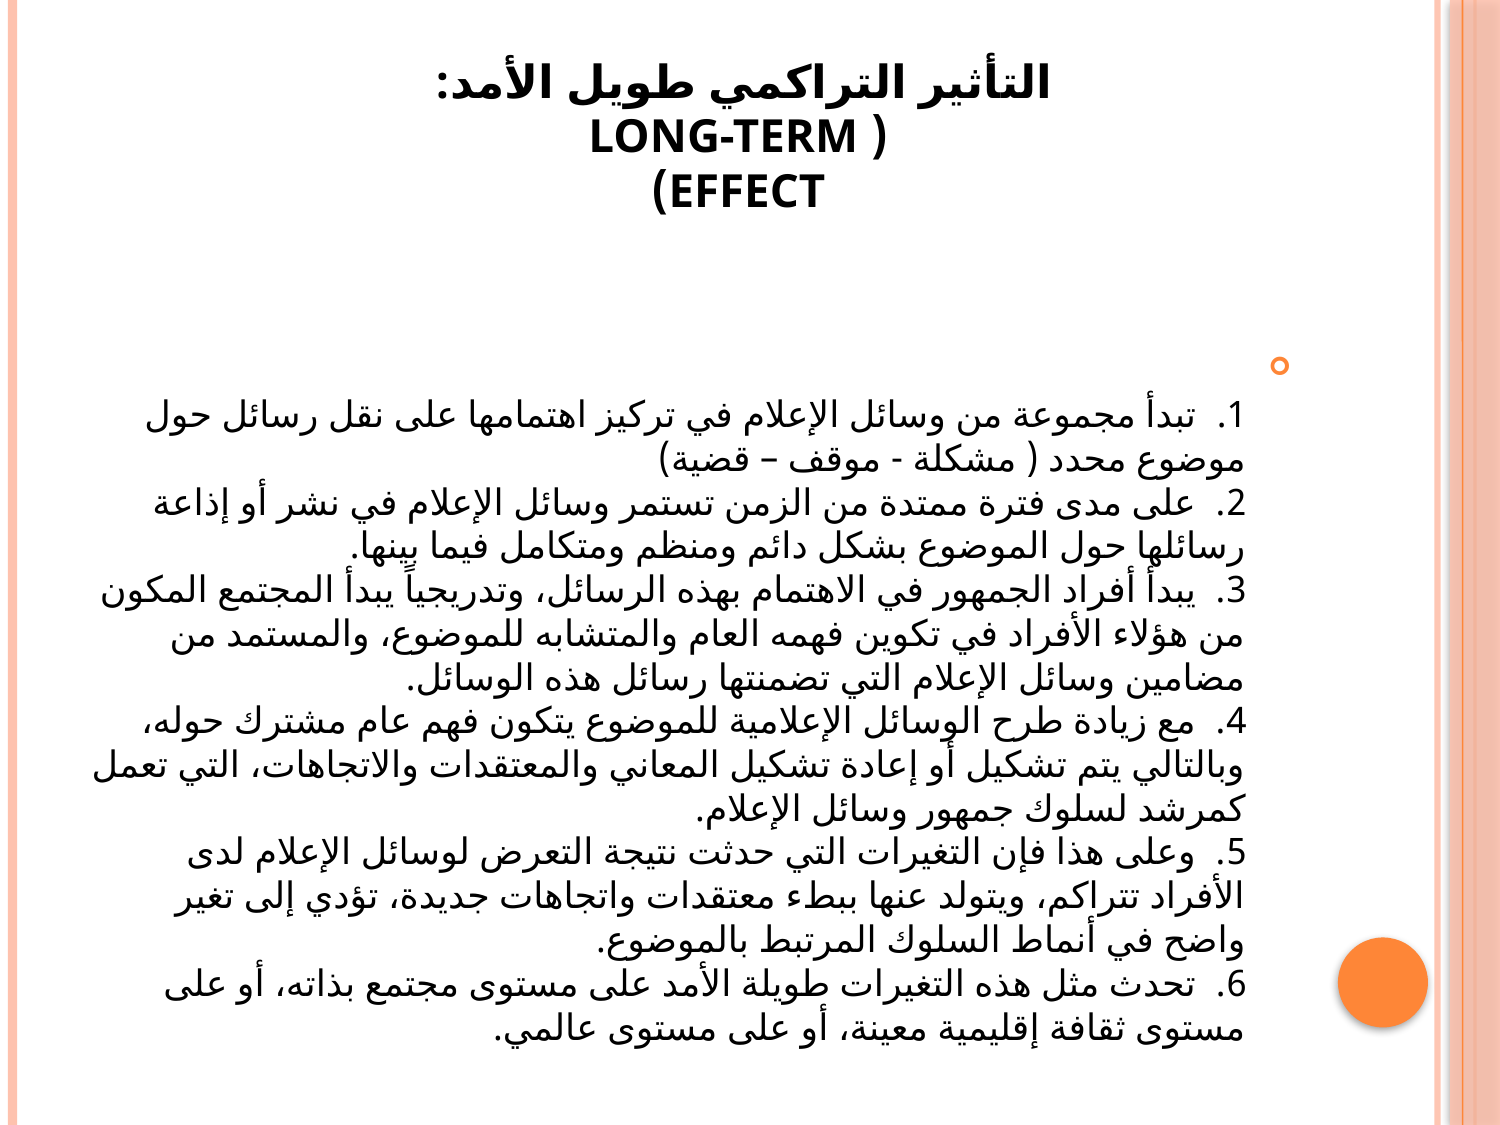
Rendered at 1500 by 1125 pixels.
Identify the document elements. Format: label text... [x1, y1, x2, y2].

title التأثير التراكمي طويل الأمد: (LONG-TERM EFFECT) [35, 45, 1442, 317]
list 1. تبدأ مجموعة من وسائل الإعلام في تركيز اهتمامها على نقل رسائل حول موضوع محدد ( مشكلة - موقف – قضية) 2. على مدى فترة ممتدة من الزمن تستمر وسائل الإعلام في نشر أو إذاعة رسائلها حول الموضوع بشكل دائم ومنظم ومتكامل فيما بينها. 3. يبدأ أفراد الجمهور في الاهتمام بهذه الرسائل، وتدريجياً يبدأ المجتمع المكون من هؤلاء الأفراد في تكوين فهمه العام والمتشابه للموضوع، والمستمد من مضامين وسائل الإعلام التي تضمنتها رسائل هذه الوسائل. 4. مع زيادة طرح الوسائل الإعلامية للموضوع يتكون فهم عام مشترك حوله، وبالتالي يتم تشكيل أو إعادة تشكيل المعاني والمعتقدات والاتجاهات، التي تعمل كمرشد لسلوك جمهور وسائل الإعلام. 5. وعلى هذا فإن التغيرات التي حدثت نتيجة التعرض لوسائل الإعلام لدى الأفراد تتراكم، ويتولد عنها ببطء معتقدات واتجاهات جديدة، تؤدي إلى تغير واضح في أنماط السلوك المرتبط بالموضوع. 6. تحدث مثل هذه التغيرات طويلة الأمد على مستوى مجتمع بذاته، أو على مستوى ثقافة إقليمية معينة، أو على مستوى عالمي. [75, 339, 1300, 1062]
